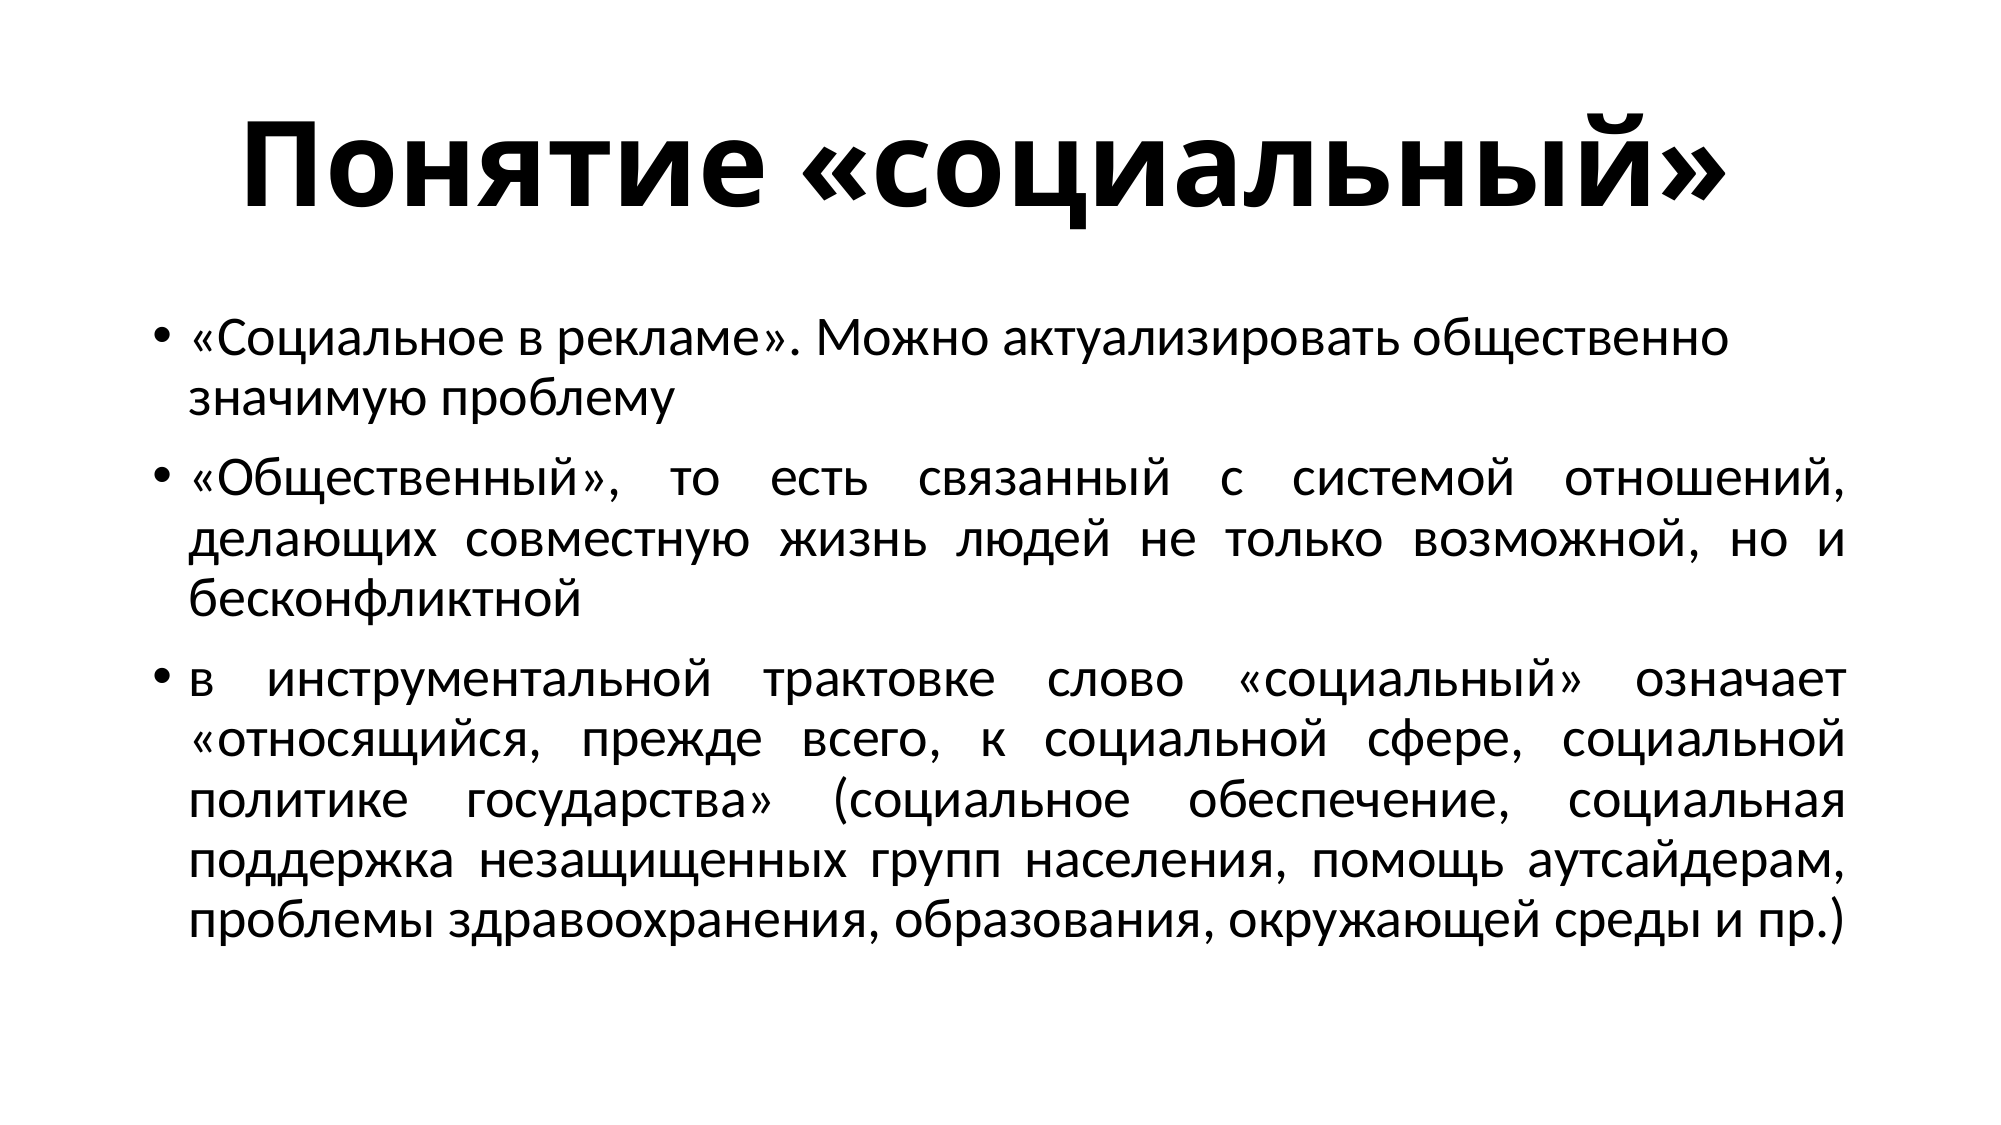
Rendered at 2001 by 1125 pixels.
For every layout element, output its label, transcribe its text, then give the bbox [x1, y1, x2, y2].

title Понятие «социальный» [137, 59, 1863, 278]
list «Социальное в рекламе». Можно актуализировать общественно значимую проблему «Общественный», то есть связанный с системой отношений, делающих совместную жизнь людей не только возможной, но и бесконфликтной в инструментальной трактовке слово «социальный» означает «относящийся, прежде всего, к социальной сфере, социальной политике государства» (социальное обеспечение, социальная поддержка незащищенных групп населения, помощь аутсайдерам, проблемы здравоохранения, образования, окружающей среды и пр.) [137, 299, 1863, 1014]
